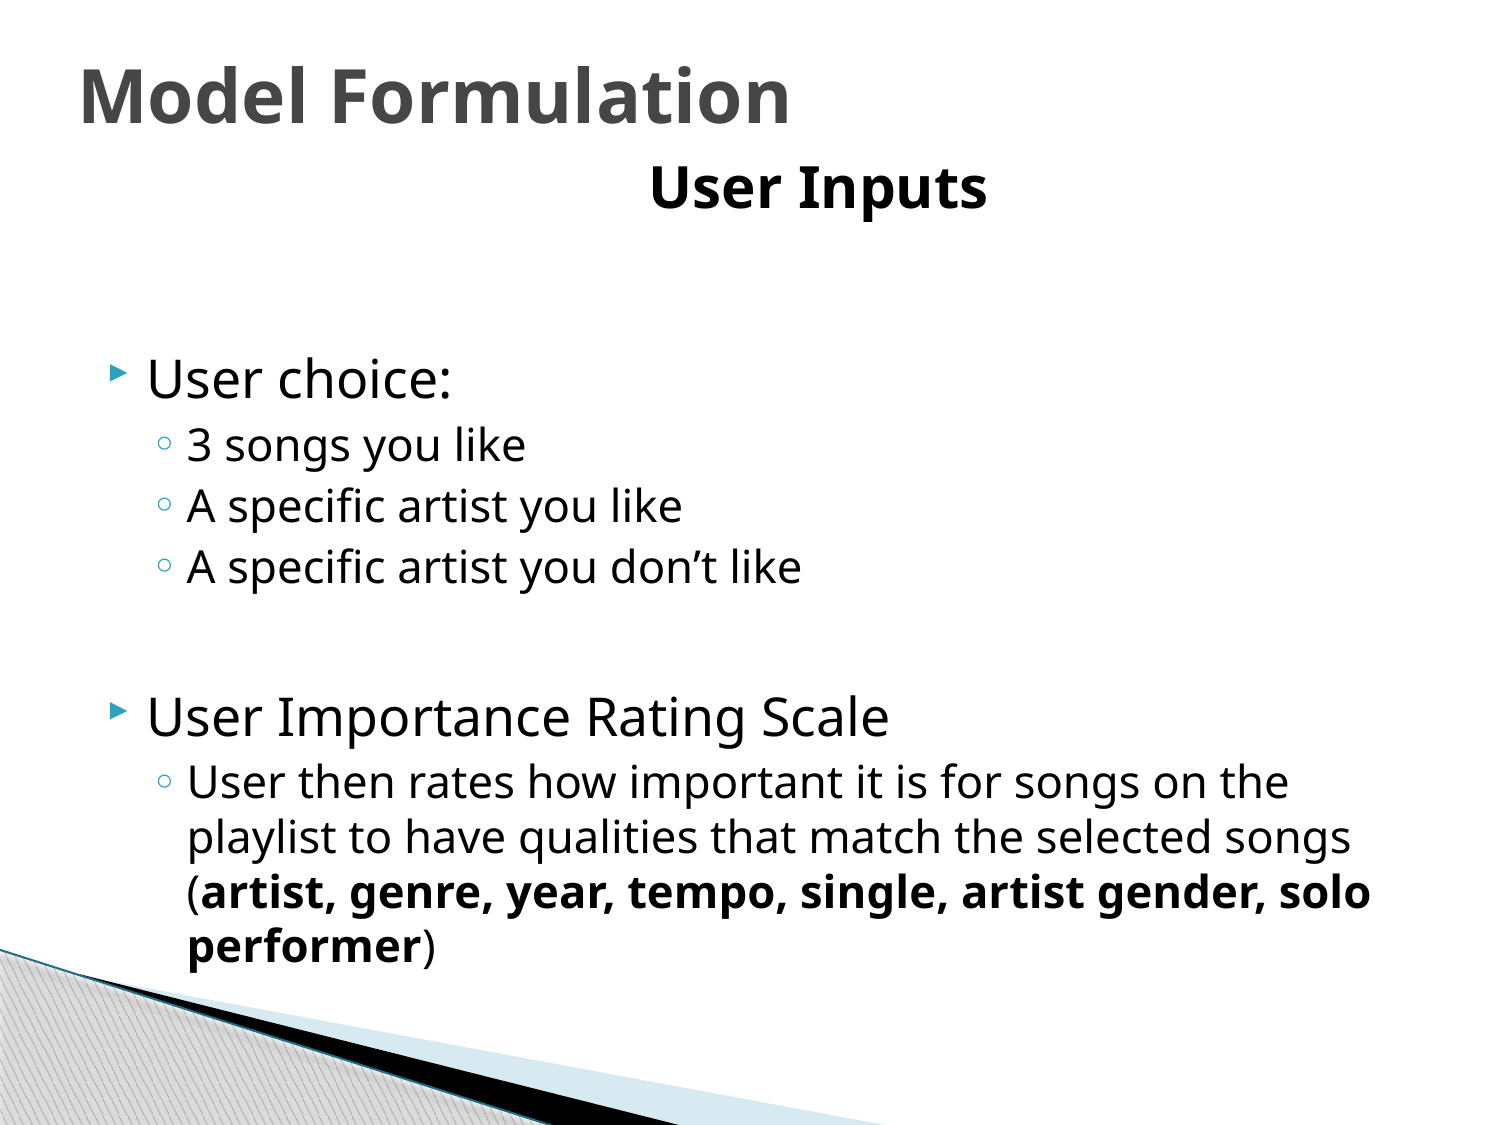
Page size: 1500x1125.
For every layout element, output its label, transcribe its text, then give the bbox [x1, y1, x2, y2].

list User choice: 3 songs you like A specific artist you like A specific artist you don’t like User Importance Rating Scale User then rates how important it is for songs on the playlist to have qualities that match the selected songs (artist, genre, year, tempo, single, artist gender, solo performer) [75, 337, 1425, 986]
title Model Formulation [62, 0, 1413, 188]
text_box User Inputs [312, 137, 1325, 233]
